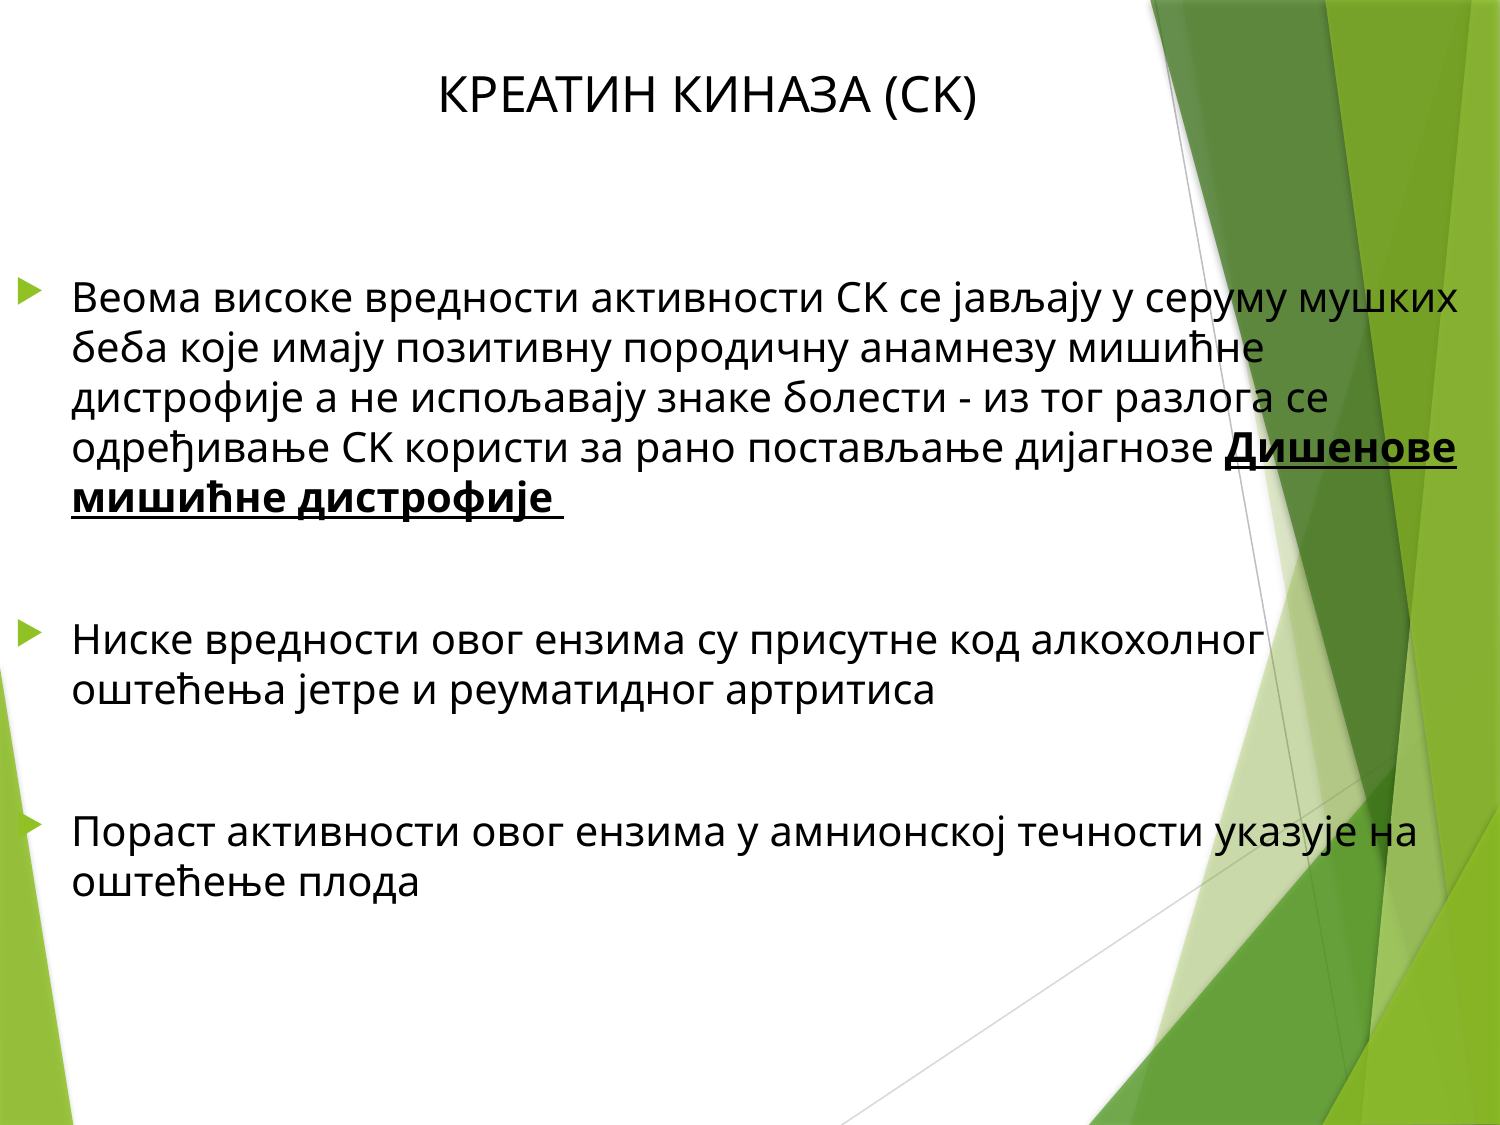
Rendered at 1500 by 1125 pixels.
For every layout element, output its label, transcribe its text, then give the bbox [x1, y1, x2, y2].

text_box КРЕАТИН КИНАЗА (CK) [39, 55, 1389, 242]
text_box Веома високе вредности активности CK се јављају у серуму мушких беба које имају позитивну породичну анамнезу мишићне дистрофије а не испољавају знаке болести - из тог разлога се одређивање CK користи за рано постављање дијагнозе Дишенове мишићне дистрофије Ниске вредности овог ензима су присутне код алкохолног оштећења јетре и реуматидног артритиса Пораст активности овог ензима у амнионској течности указује на оштећење плода [0, 182, 1500, 1125]
